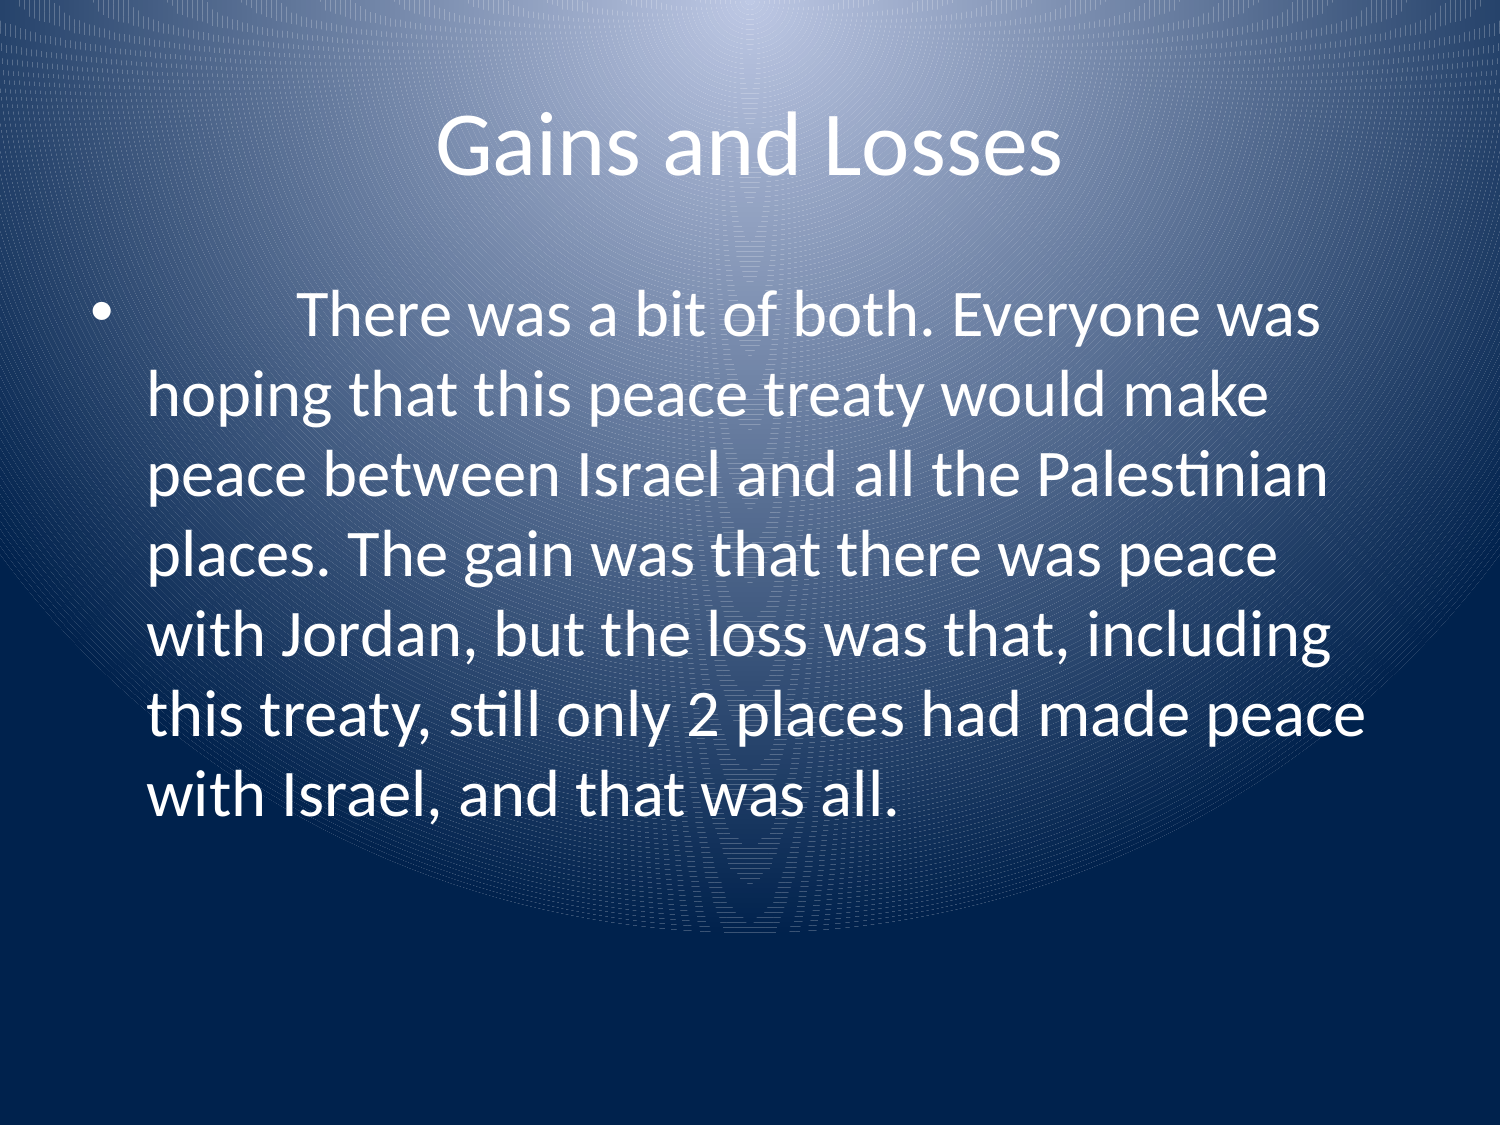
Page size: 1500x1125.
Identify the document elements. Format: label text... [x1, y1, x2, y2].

title Gains and Losses [75, 45, 1425, 233]
list There was a bit of both. Everyone was hoping that this peace treaty would make peace between Israel and all the Palestinian places. The gain was that there was peace with Jordan, but the loss was that, including this treaty, still only 2 places had made peace with Israel, and that was all. [75, 262, 1425, 1005]
